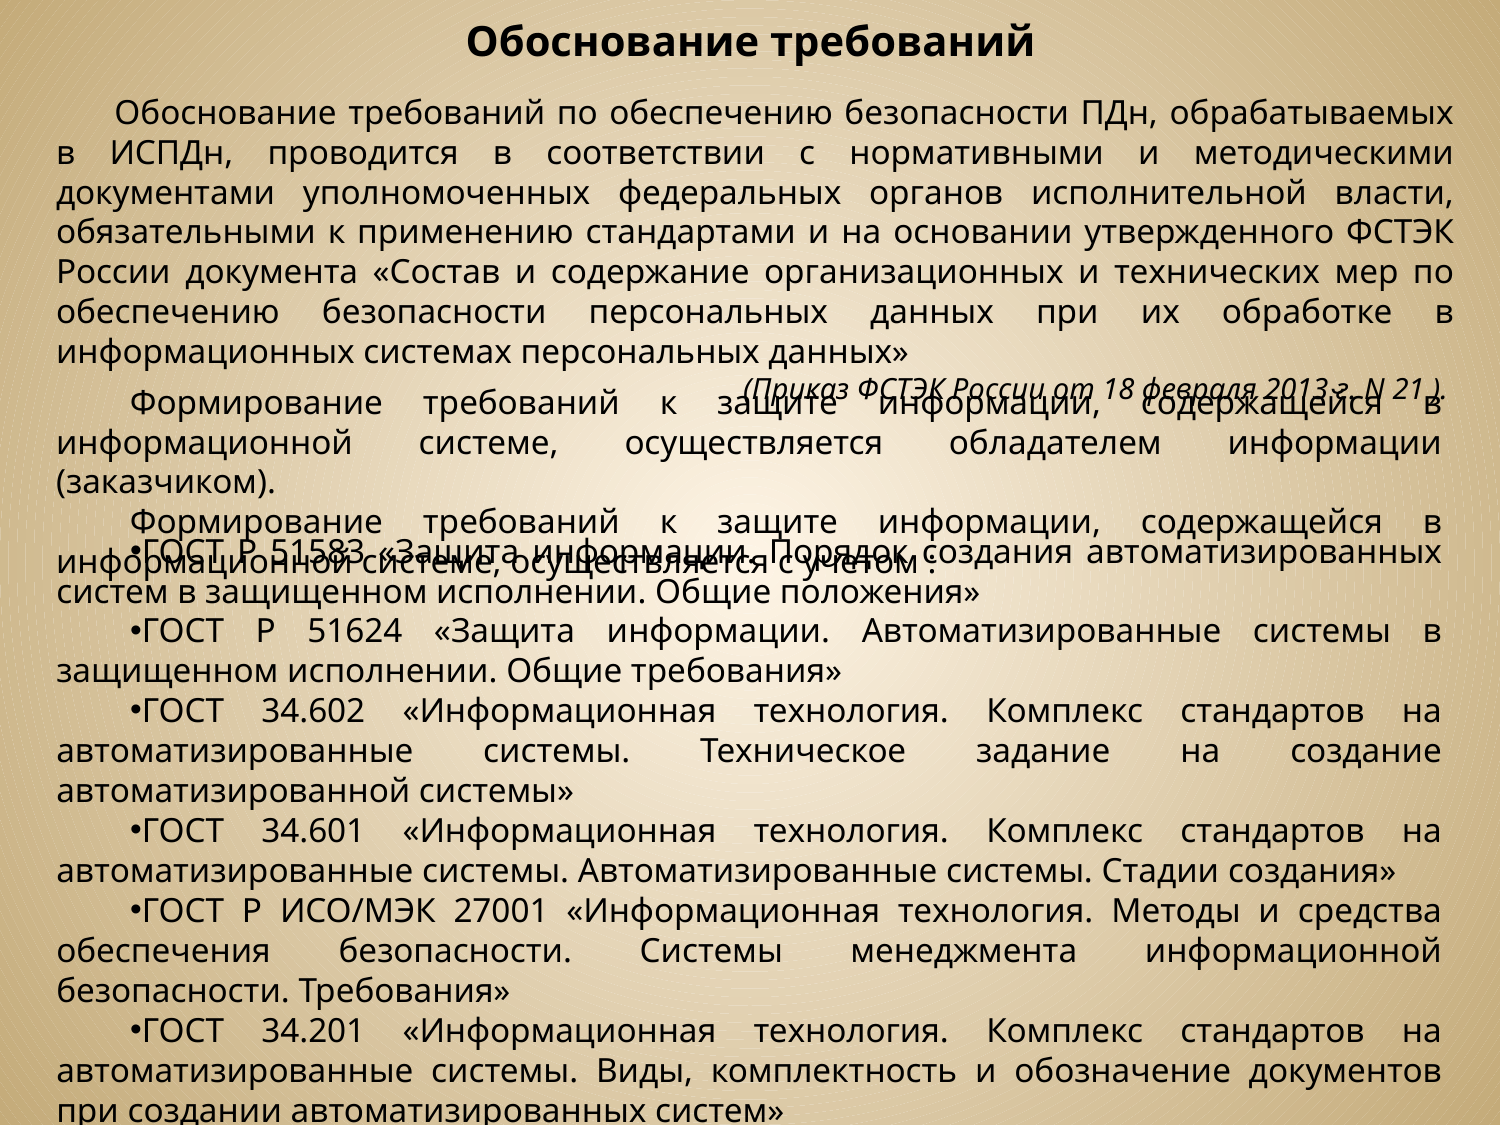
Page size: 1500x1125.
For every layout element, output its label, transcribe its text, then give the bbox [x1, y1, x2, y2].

text_box Обоснование требований Обоснование требований по обеспечению безопасности ПДн, обрабатываемых в ИСПДн, проводится в соответствии с нормативными и методическими документами уполномоченных федеральных органов исполнительной власти, обязательными к применению стандартами и на основании утвержденного ФСТЭК России документа «Состав и содержание организационных и технических мер по обеспечению безопасности персональных данных при их обработке в информационных системах персональных данных» (Приказ ФСТЭК России от 18 февраля 2013 г. N 21 ). [41, 7, 1471, 413]
text_box ГОСТ Р 51583 «Защита информации. Порядок создания автоматизированных систем в защищенном исполнении. Общие положения» ГОСТ Р 51624 «Защита информации. Автоматизированные системы в защищенном исполнении. Общие требования» ГОСТ 34.602 «Информационная технология. Комплекс стандартов на автоматизированные системы. Техническое задание на создание автоматизированной системы» ГОСТ 34.601 «Информационная технология. Комплекс стандартов на автоматизированные системы. Автоматизированные системы. Стадии создания» ГОСТ Р ИСО/МЭК 27001 «Информационная технология. Методы и средства обеспечения безопасности. Системы менеджмента информационной безопасности. Требования» ГОСТ 34.201 «Информационная технология. Комплекс стандартов на автоматизированные системы. Виды, комплектность и обозначение документов при создании автоматизированных систем» [41, 588, 1459, 1125]
text_box Формирование требований к защите информации, содержащейся в информационной системе, осуществляется обладателем информации (заказчиком). Формирование требований к защите информации, содержащейся в информационной системе, осуществляется с учетом : [41, 373, 1459, 588]
